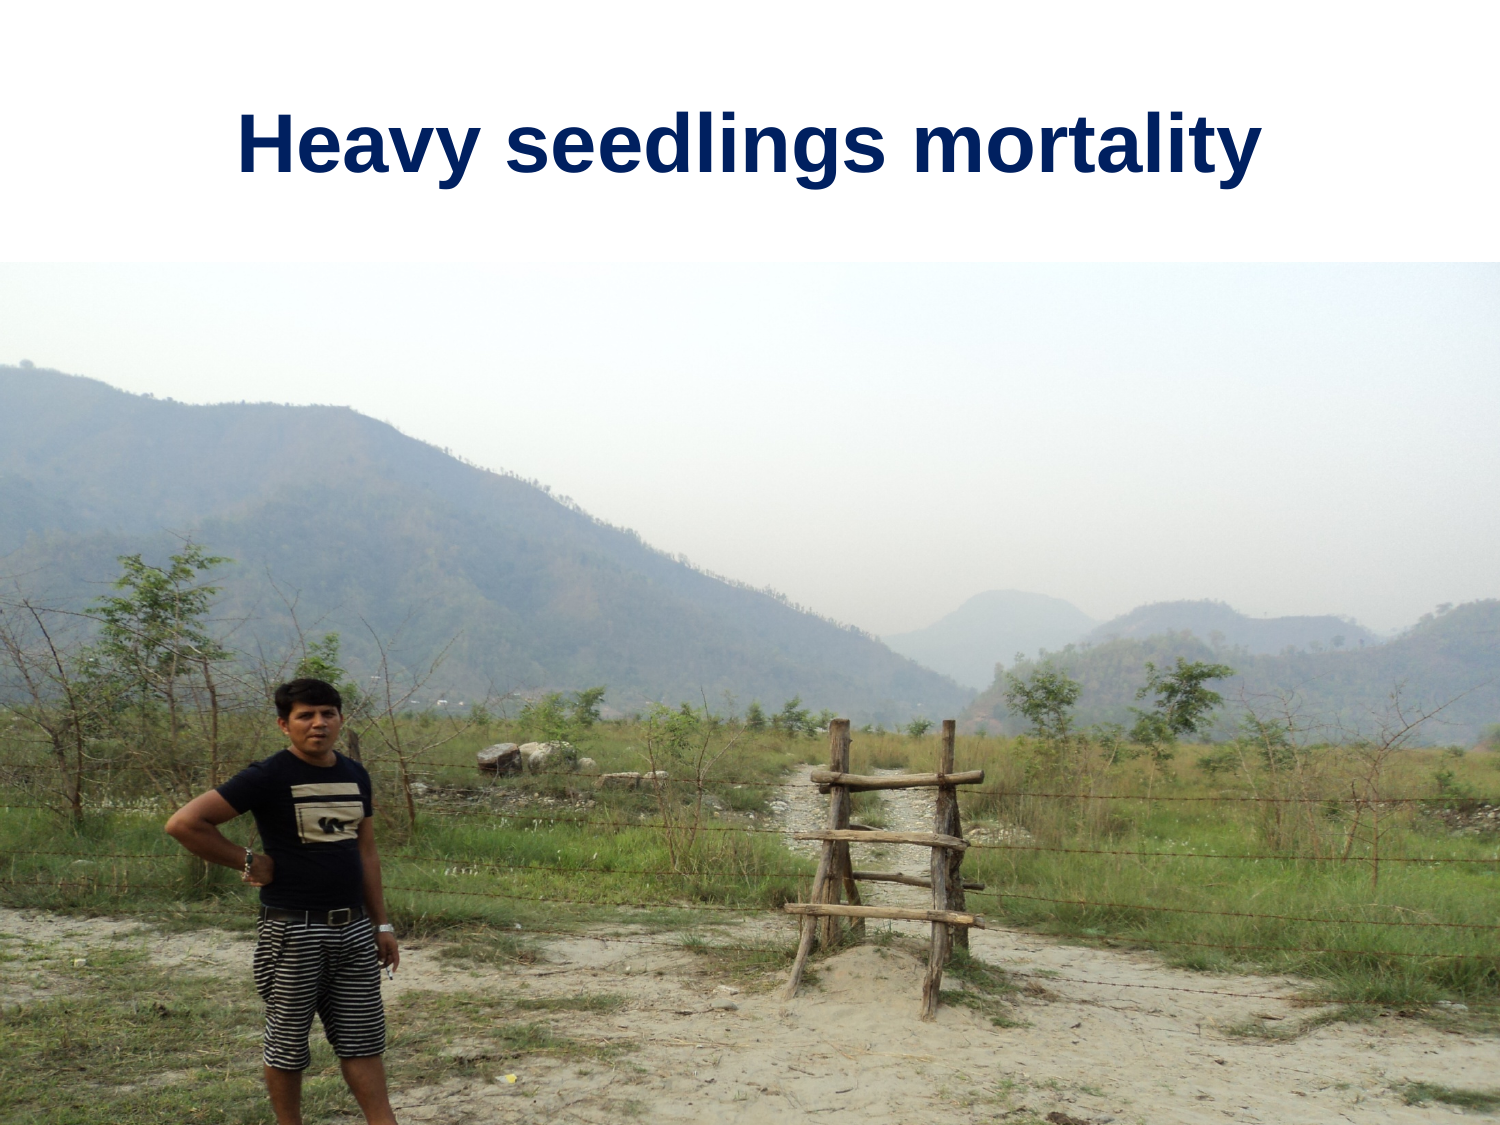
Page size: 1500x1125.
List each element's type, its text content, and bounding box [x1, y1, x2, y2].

title Heavy seedlings mortality [75, 45, 1425, 233]
picture [0, 262, 1500, 1125]
